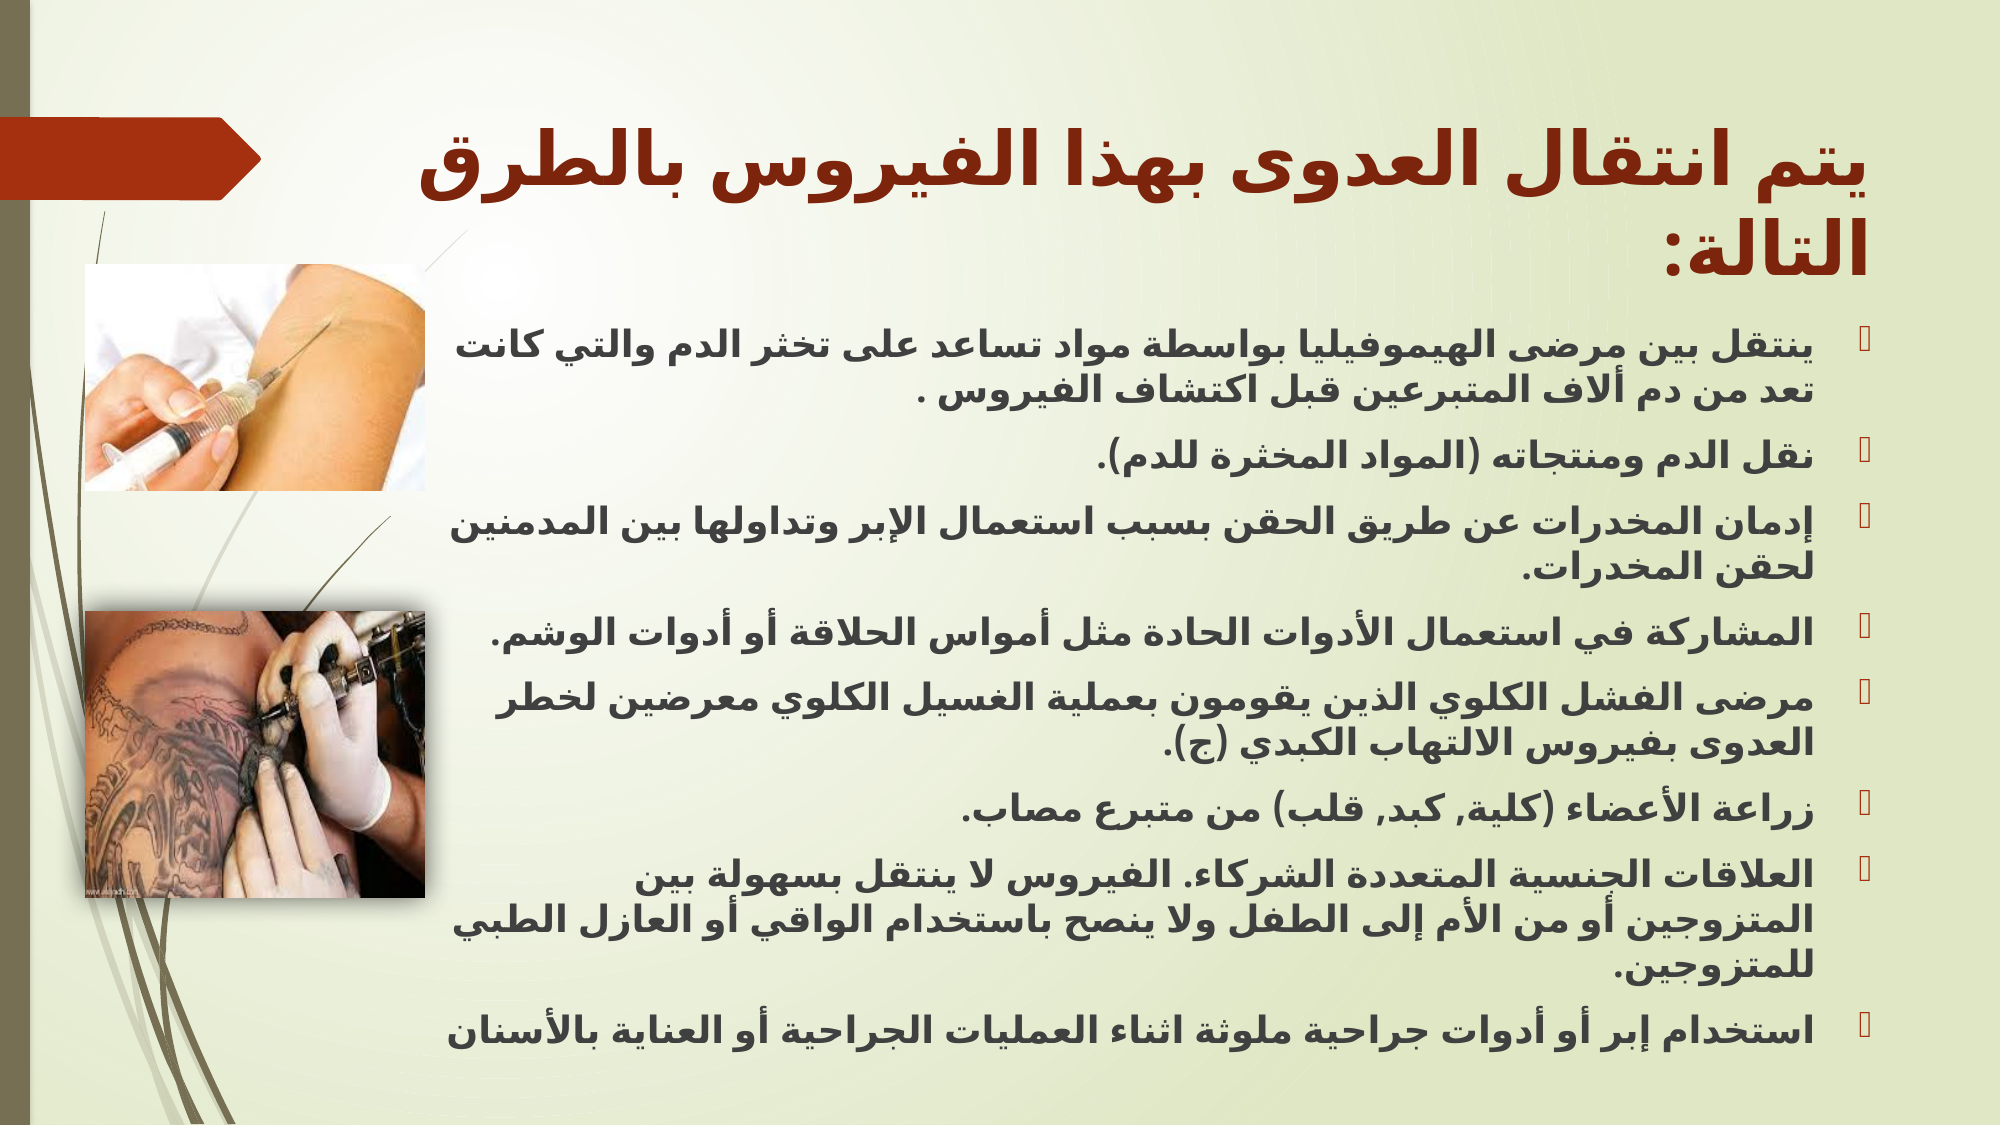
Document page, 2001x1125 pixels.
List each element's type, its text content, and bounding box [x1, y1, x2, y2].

picture [85, 610, 425, 898]
list ينتقل بين مرضى الهيموفيليا بواسطة مواد تساعد على تخثر الدم والتي كانت تعد من دم ألاف المتبرعين قبل اكتشاف الفيروس . نقل الدم ومنتجاته (المواد المخثرة للدم). إدمان المخدرات عن طريق الحقن بسبب استعمال الإبر وتداولها بين المدمنين لحقن المخدرات. المشاركة في استعمال الأدوات الحادة مثل أمواس الحلاقة أو أدوات الوشم. مرضى الفشل الكلوي الذين يقومون بعملية الغسيل الكلوي معرضين لخطر العدوى بفيروس الالتهاب الكبدي (ج). زراعة الأعضاء (كلية, كبد, قلب) من متبرع مصاب. العلاقات الجنسية المتعددة الشركاء. الفيروس لا ينتقل بسهولة بين المتزوجين أو من الأم إلى الطفل ولا ينصح باستخدام الواقي أو العازل الطبي للمتزوجين. استخدام إبر أو أدوات جراحية ملوثة اثناء العمليات الجراحية أو العناية بالأسنان [424, 312, 1888, 933]
picture [85, 264, 425, 491]
title يتم انتقال العدوى بهذا الفيروس بالطرق التالة: [347, 102, 1888, 312]
